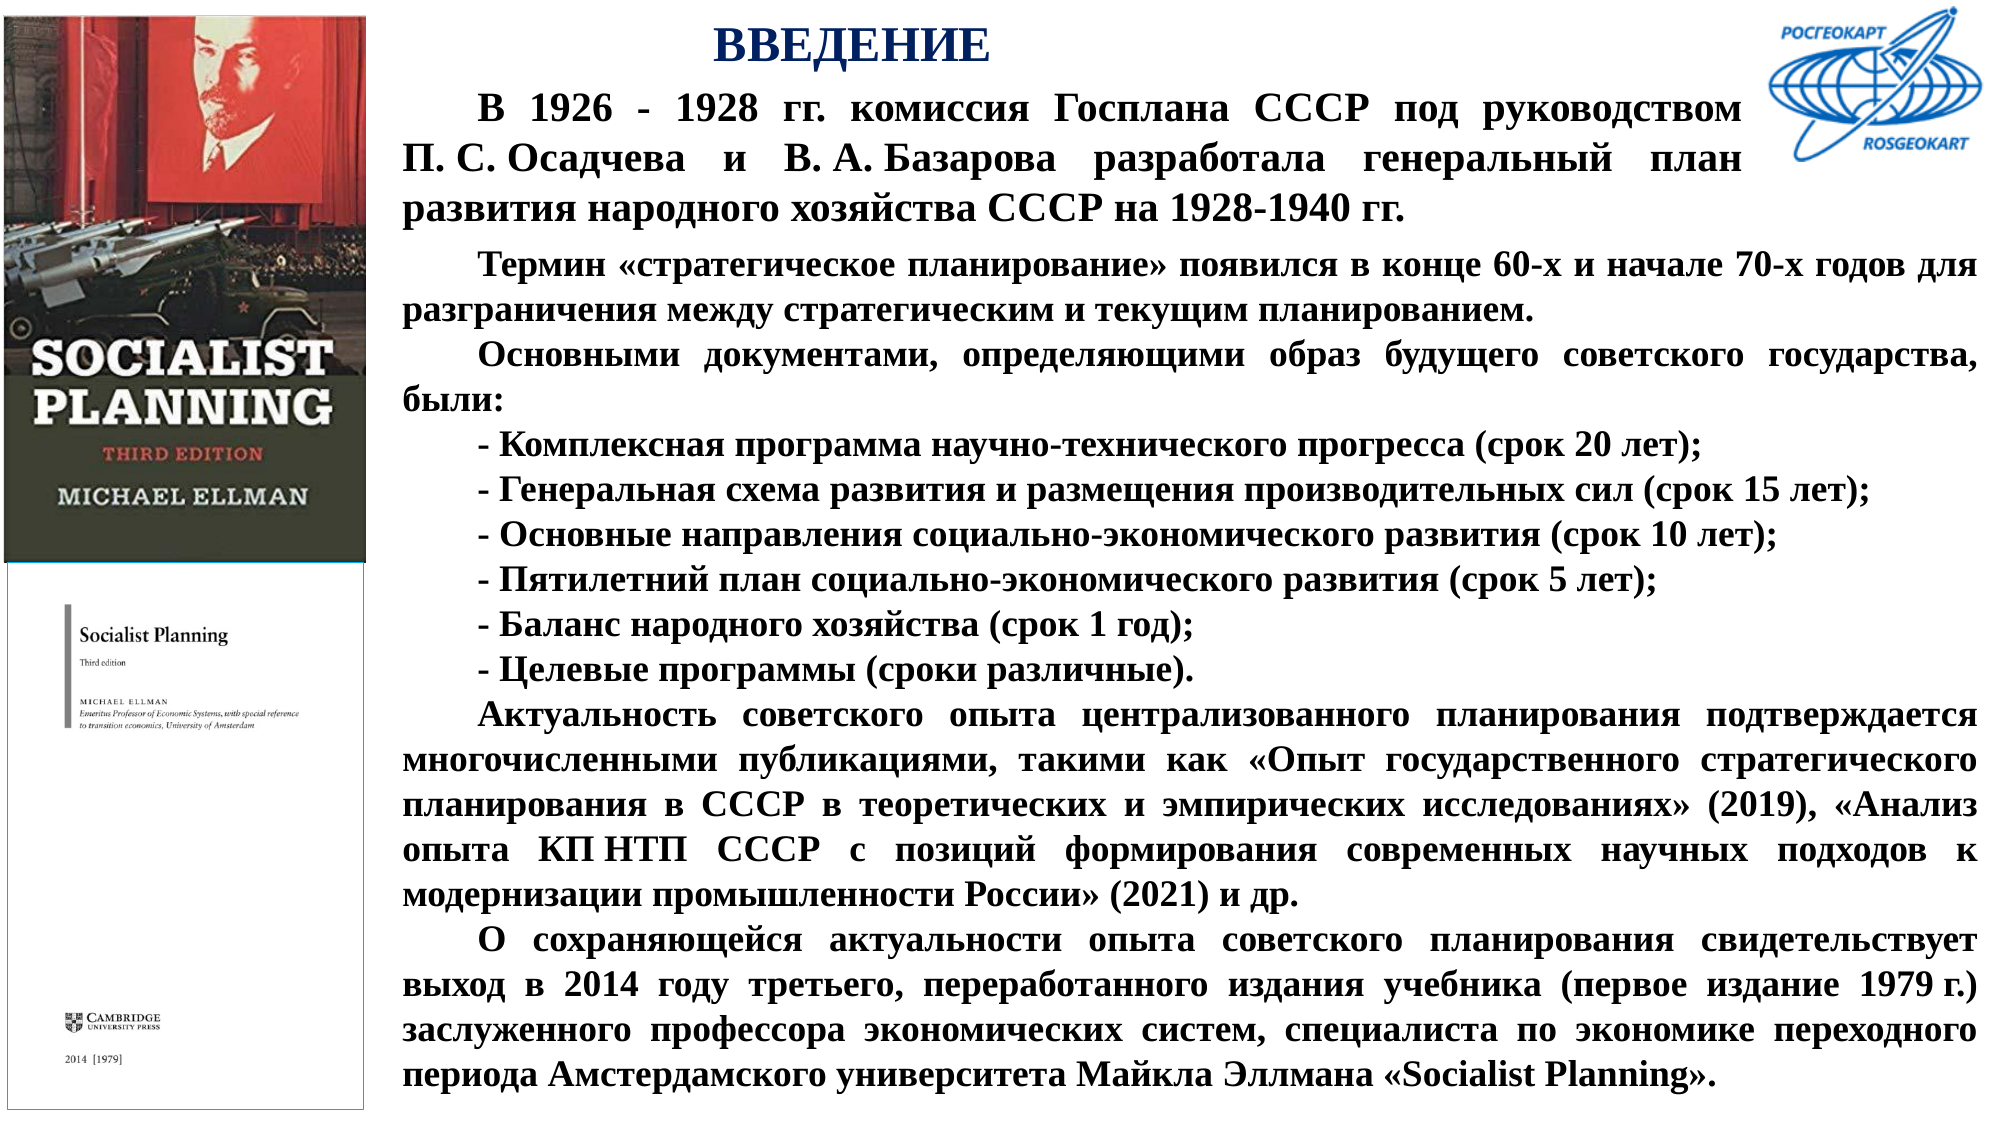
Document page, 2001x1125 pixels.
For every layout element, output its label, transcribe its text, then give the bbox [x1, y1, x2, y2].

picture [2, 15, 366, 563]
text_box В 1926 - 1928 гг. комиссия Госплана СССР под руководством П. С. Осадчева и В. А. Базарова разработала генеральный план развития народного хозяйства СССР на 1928-1940 гг. [387, 72, 1758, 238]
picture [1757, 6, 1994, 162]
text_box ВВЕДЕНИЕ [0, 3, 1707, 79]
text_box Термин «стратегическое планирование» появился в конце 60-х и начале 70-х годов для разграничения между стратегическим и текущим планированием. Основными документами, определяющими образ будущего советского государства, были: - Комплексная программа научно-технического прогресса (срок 20 лет); - Генеральная схема развития и размещения производительных сил (срок 15 лет); - Основные направления социально-экономического развития (срок 10 лет); - Пятилетний план социально-экономического развития (срок 5 лет); - Баланс народного хозяйства (срок 1 год); - Целевые программы (сроки различные). Актуальность советского опыта централизованного планирования подтверждается многочисленными публикациями, такими как «Опыт государственного стратегического планирования в СССР в теоретических и эмпирических исследованиях» (2019), «Анализ опыта КП НТП СССР с позиций формирования современных научных подходов к модернизации промышленности России» (2021) и др. О сохраняющейся актуальности опыта советского планирования свидетельствует выход в 2014 году третьего, переработанного издания учебника (первое издание 1979 г.) заслуженного профессора экономических систем, специалиста по экономике переходного периода Амстердамского университета Майкла Эллмана «Socialist Planning». [387, 231, 1994, 1102]
picture [9, 564, 362, 1108]
